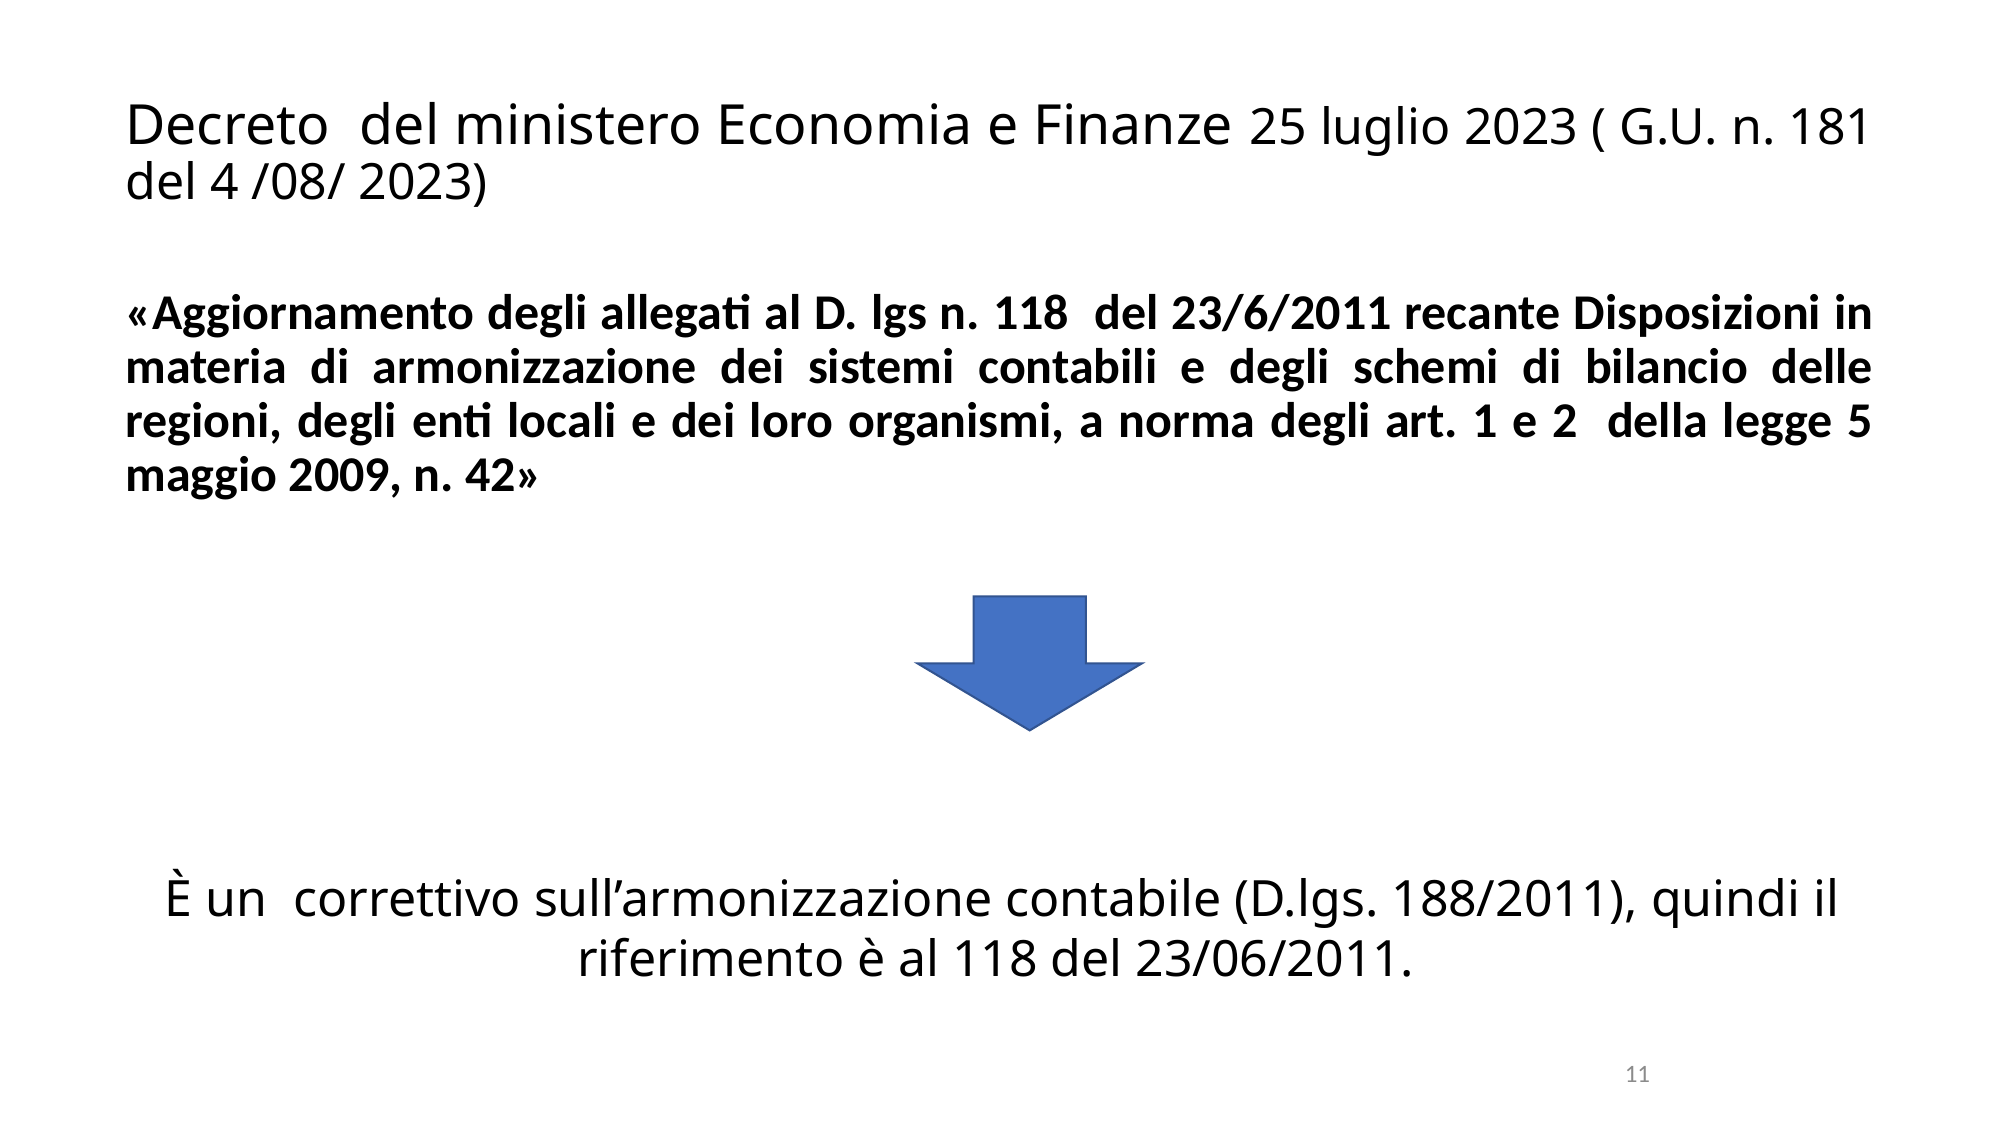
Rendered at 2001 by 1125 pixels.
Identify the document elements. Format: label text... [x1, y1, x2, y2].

slide_number 12 [1412, 1042, 1863, 1103]
text_box È un correttivo sull’armonizzazione contabile (D.lgs. 188/2011), quindi il riferimento è al 118 del 23/06/2011. [130, 858, 1875, 994]
text_box [913, 595, 1146, 732]
list Decreto del ministero Economia e Finanze 25 luglio 2023 ( G.U. n. 181 del 4 /08/ 2023) «Aggiornamento degli allegati al D. lgs n. 118 del 23/6/2011 recante Disposizioni in materia di armonizzazione dei sistemi contabili e degli schemi di bilancio delle regioni, degli enti locali e dei loro organismi, a norma degli art. 1 e 2 della legge 5 maggio 2009, n. 42» [105, 76, 1895, 469]
